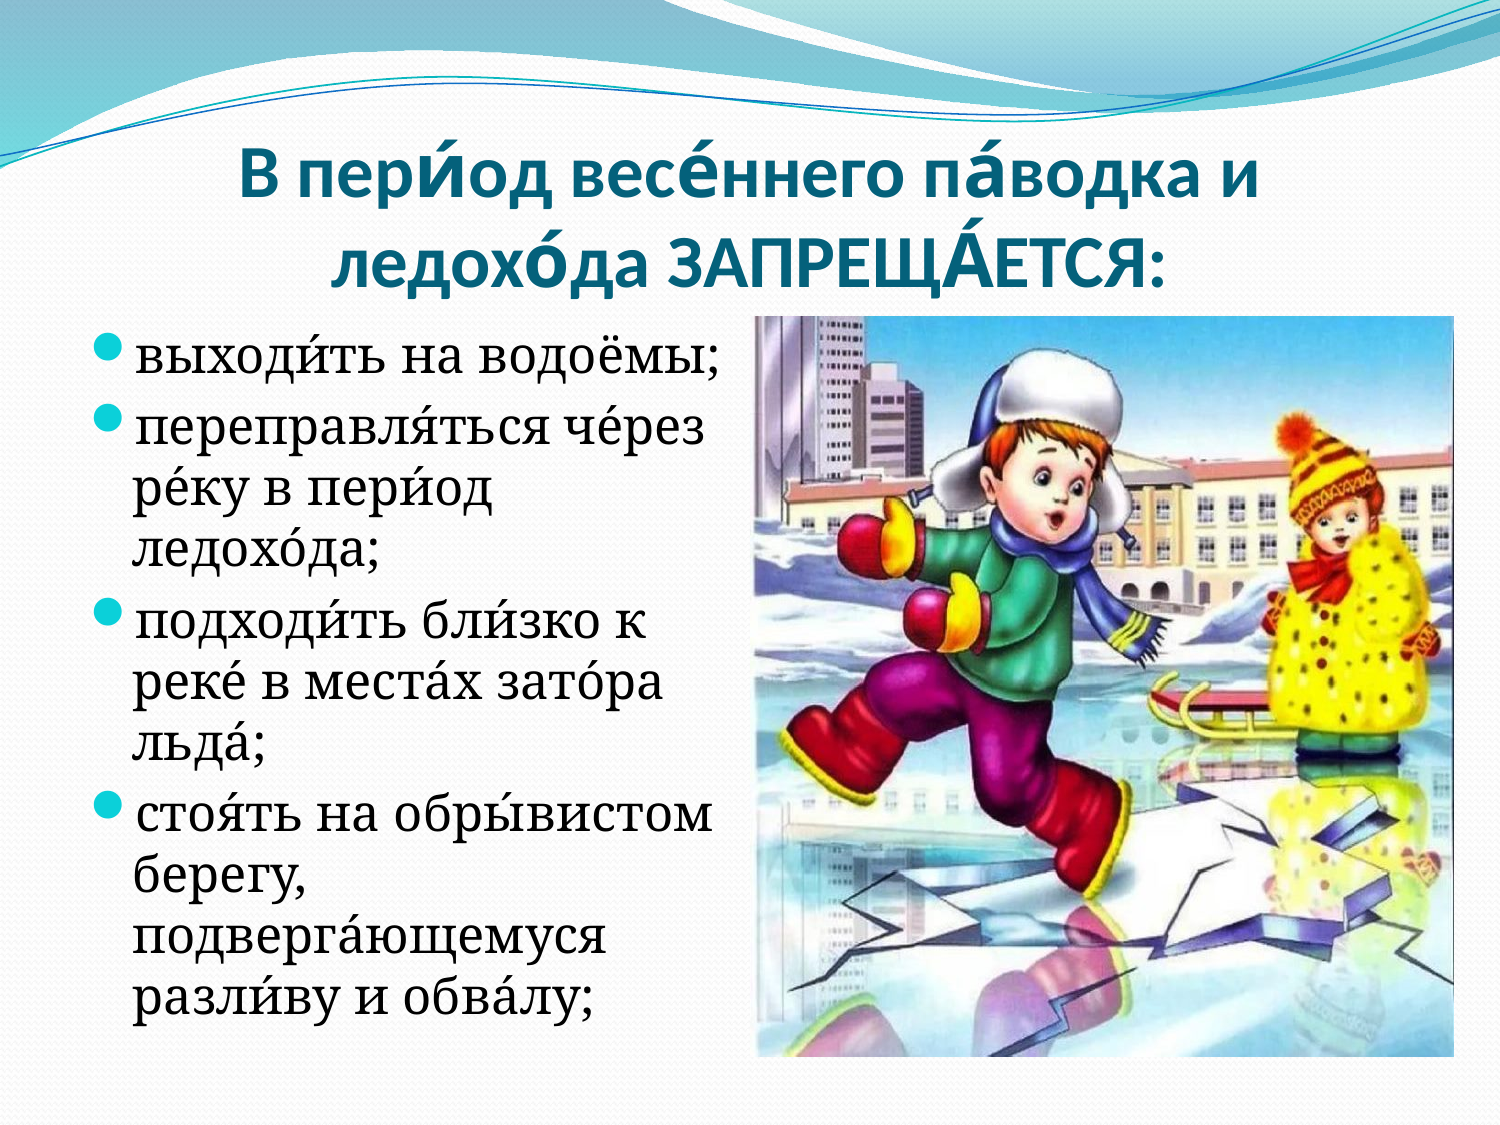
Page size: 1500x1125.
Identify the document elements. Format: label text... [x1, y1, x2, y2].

list выходи́ть на водоёмы; переправля́ться че́рез ре́ку в пери́од ледохо́да; подходи́ть бли́зко к реке́ в места́х зато́ра льда́; стоя́ть на обры́вистом берегу, подверга́ющемуся разли́ву и обва́лу; [75, 314, 738, 1043]
picture [749, 316, 1454, 1057]
title В пери́од весе́ннего па́водка и ледохо́да ЗАПРЕЩА́ЕТСЯ: [75, 115, 1425, 303]
